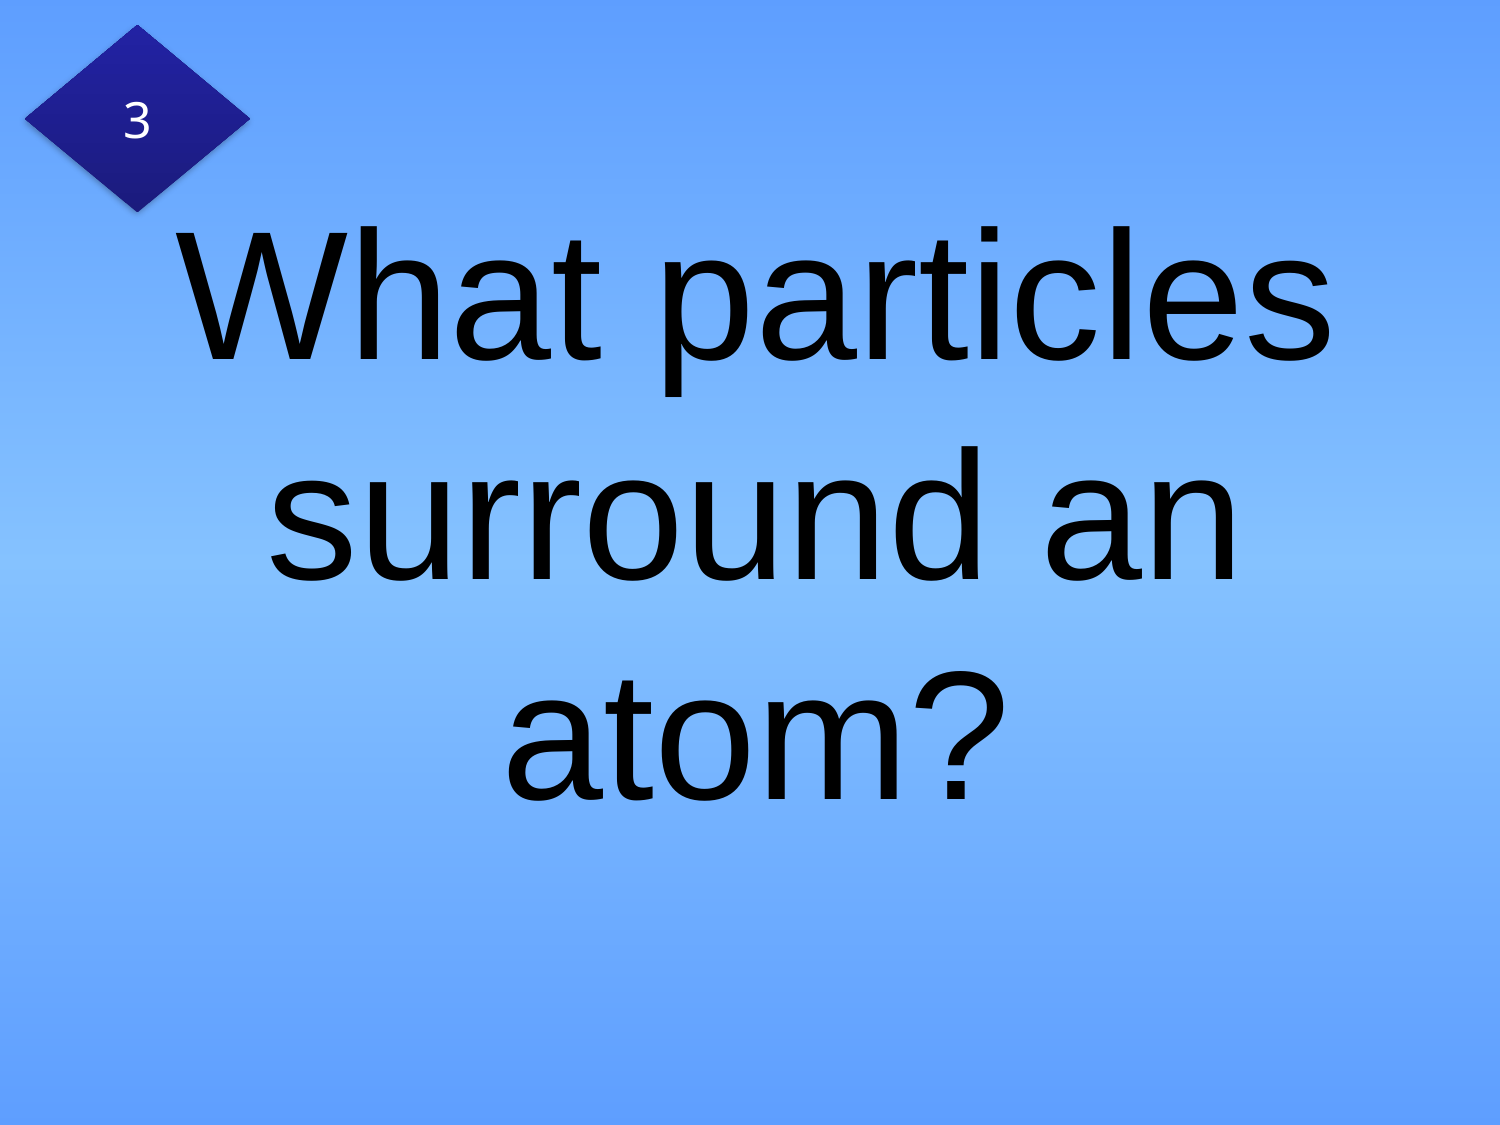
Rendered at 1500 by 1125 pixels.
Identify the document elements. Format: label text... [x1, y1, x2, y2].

title What particles surround an atom? [112, 137, 1401, 876]
text_box 3 [24, 24, 250, 213]
